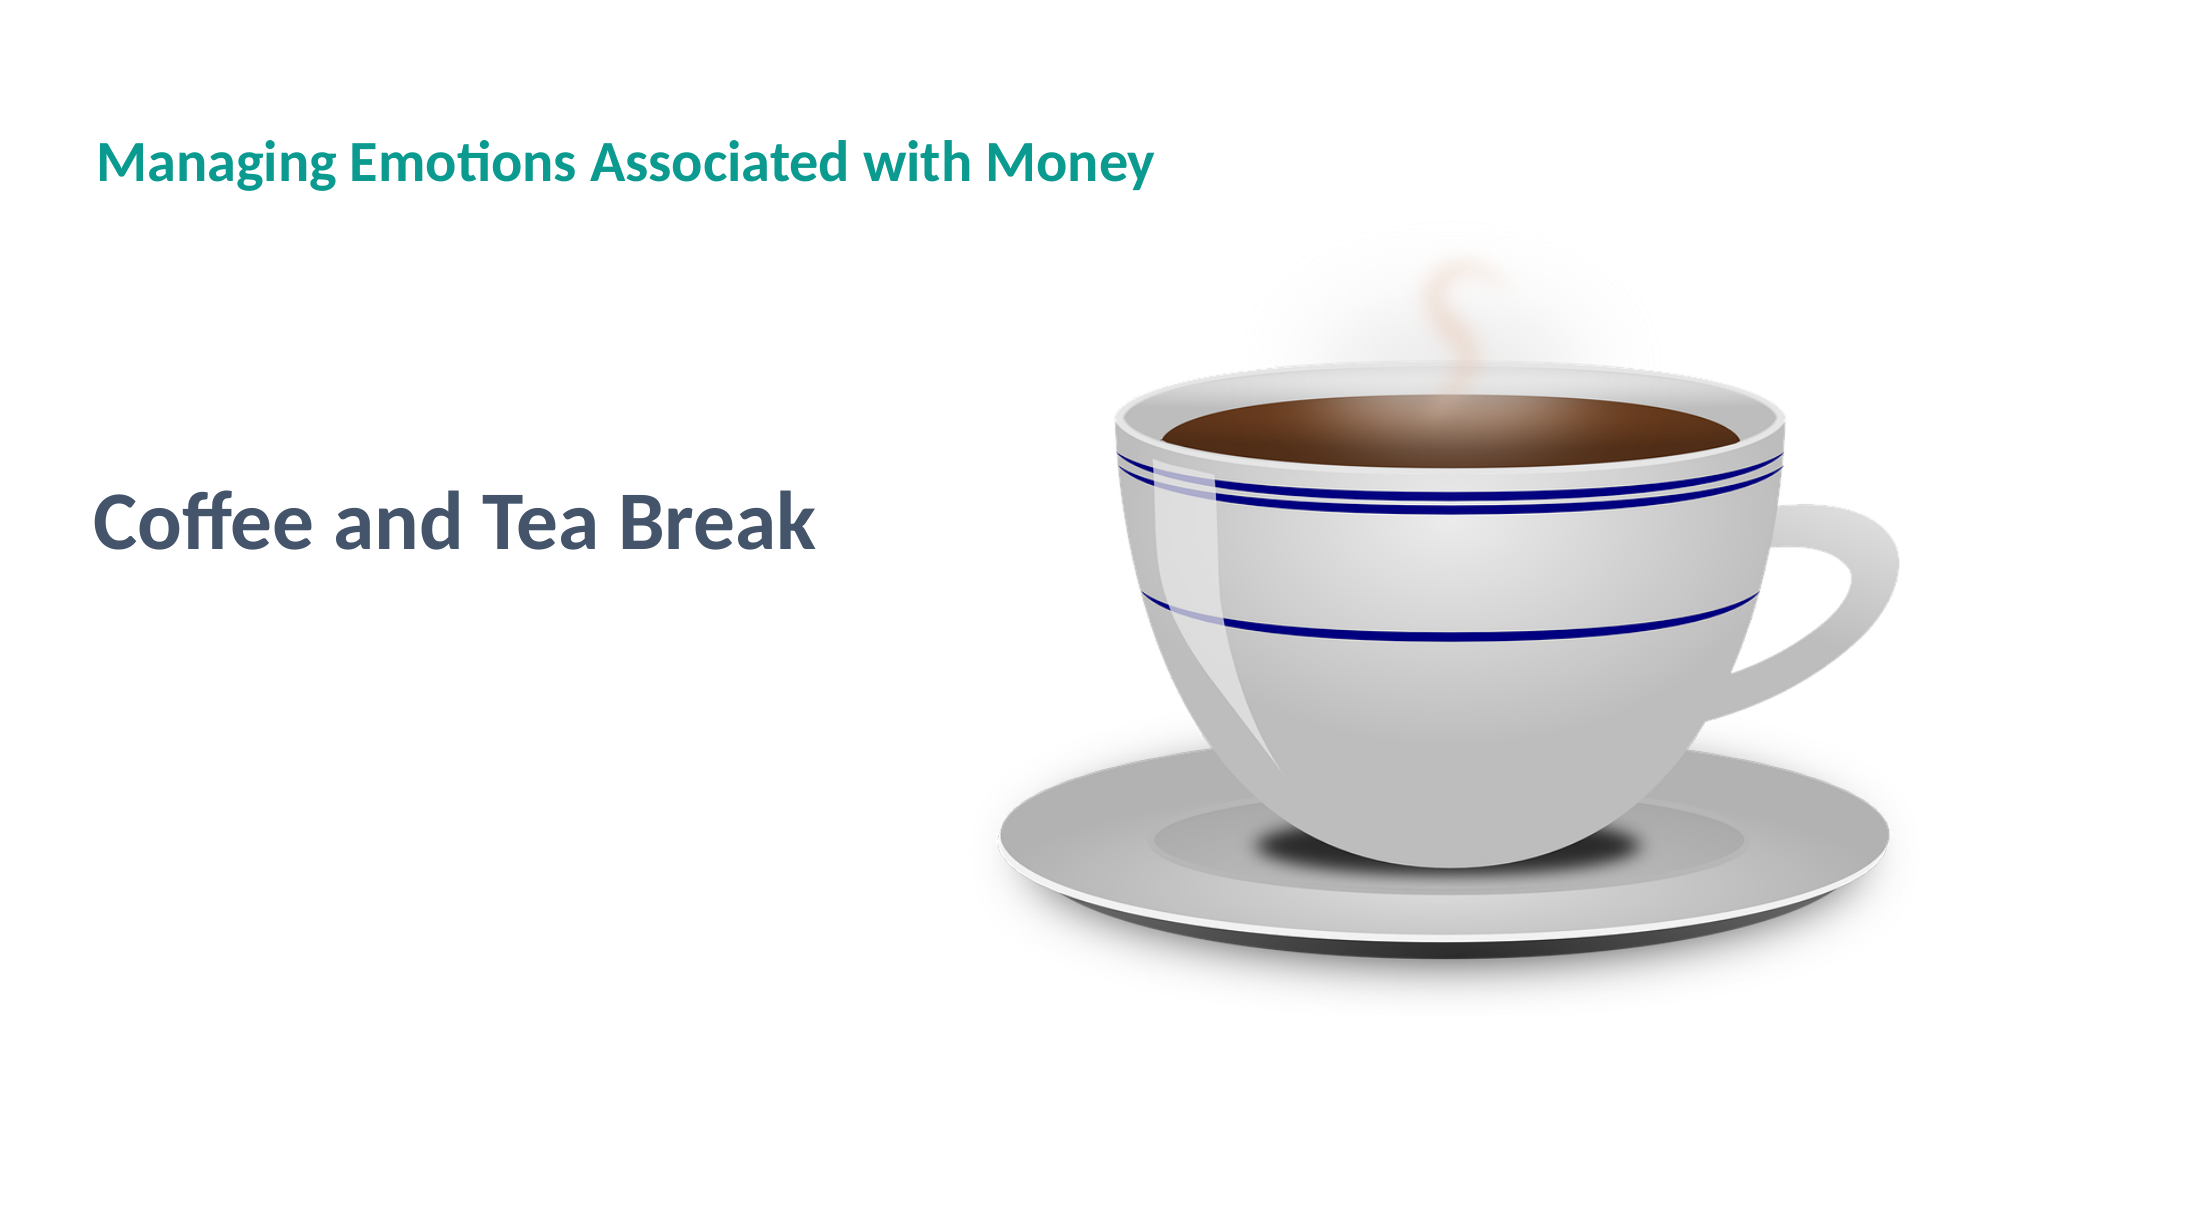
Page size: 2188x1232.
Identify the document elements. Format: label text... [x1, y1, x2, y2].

picture [970, 214, 1920, 1017]
list Coffee and Tea Break [82, 325, 2105, 1167]
text_box Managing Emotions Associated with Money [81, 115, 1177, 201]
